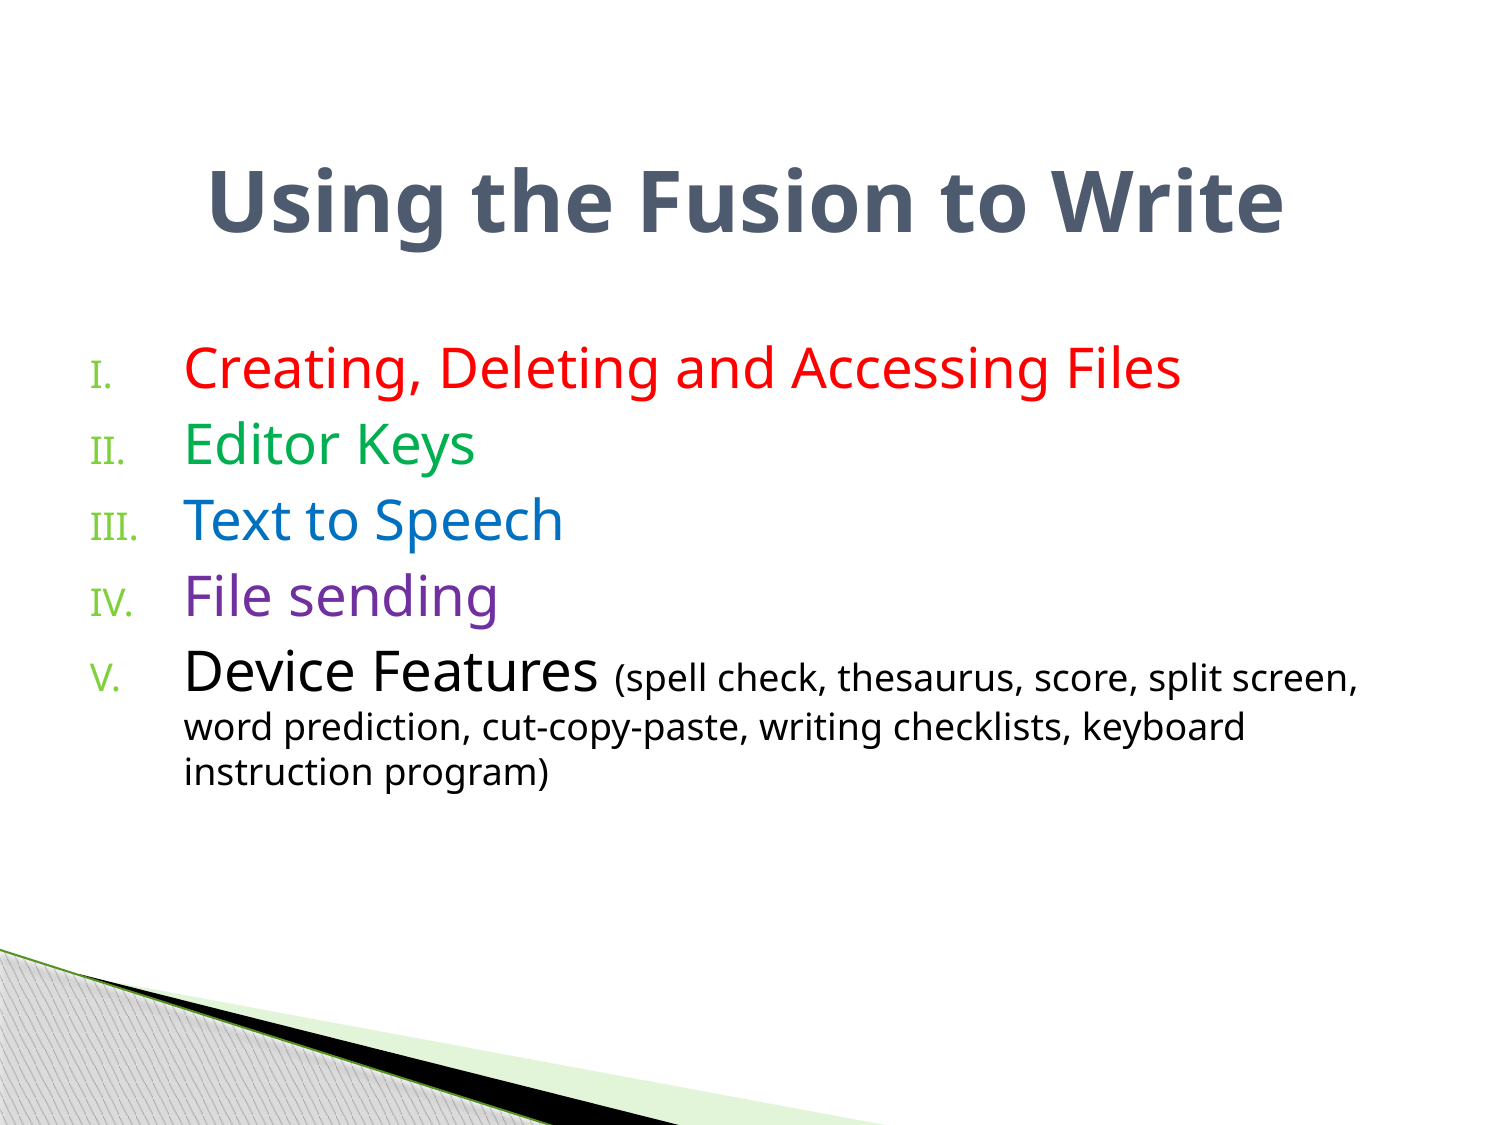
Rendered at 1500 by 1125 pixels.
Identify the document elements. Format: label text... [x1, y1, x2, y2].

title Using the Fusion to Write [75, 112, 1418, 285]
list Creating, Deleting and Accessing Files Editor Keys Text to Speech File sending Device Features (spell check, thesaurus, score, split screen, word prediction, cut-copy-paste, writing checklists, keyboard instruction program) [75, 324, 1425, 888]
